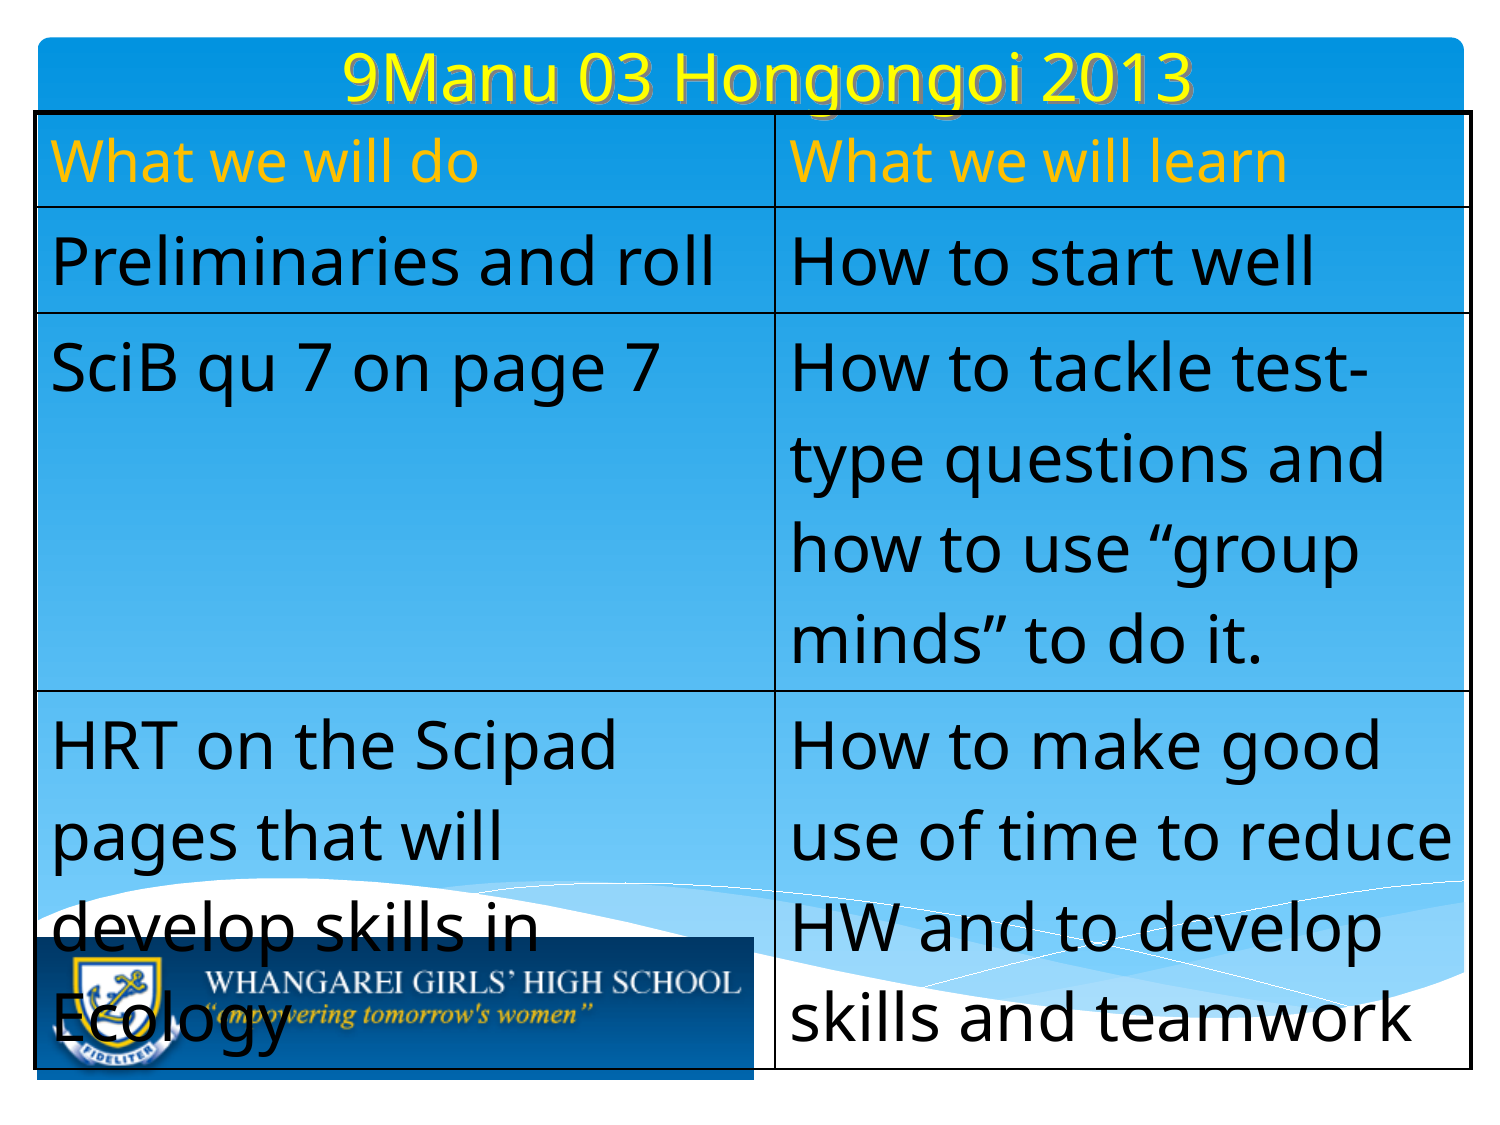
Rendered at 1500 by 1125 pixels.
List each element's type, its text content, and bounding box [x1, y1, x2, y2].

table_cell Preliminaries and roll [37, 208, 774, 312]
text_box 9Manu 03 Hongongoi 2013 [162, 24, 1375, 110]
table_cell SciB qu 7 on page 7 [37, 314, 774, 690]
table_cell How to tackle test-type questions and how to use “group minds” to do it. [776, 314, 1469, 690]
table_header What we will learn [776, 115, 1469, 206]
picture [37, 937, 754, 1080]
table_cell How to make good use of time to reduce HW and to develop skills and teamwork [776, 692, 1469, 1068]
table_header What we will do [37, 115, 774, 206]
table_cell How to start well [776, 208, 1469, 312]
table_cell HRT on the Scipad pages that will develop skills in Ecology [37, 692, 774, 1068]
